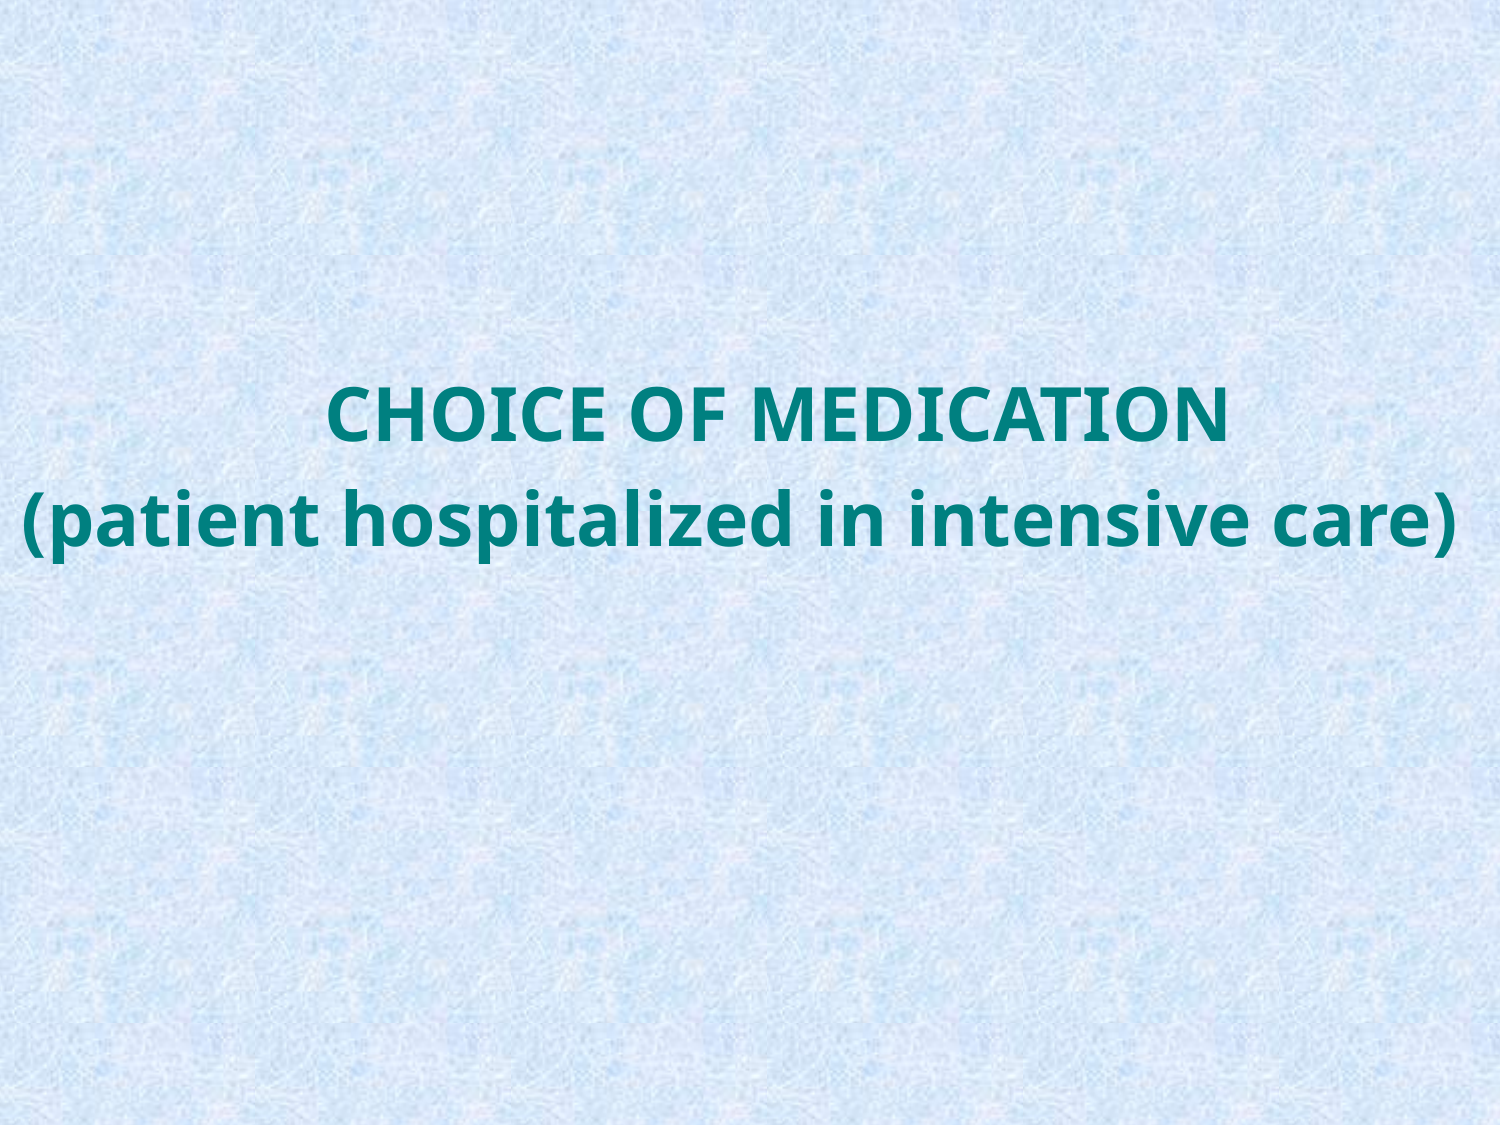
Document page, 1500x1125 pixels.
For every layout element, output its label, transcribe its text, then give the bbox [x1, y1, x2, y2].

text_box CHOICE OF MEDICATION (patient hospitalized in intensive care) [0, 0, 1500, 1125]
